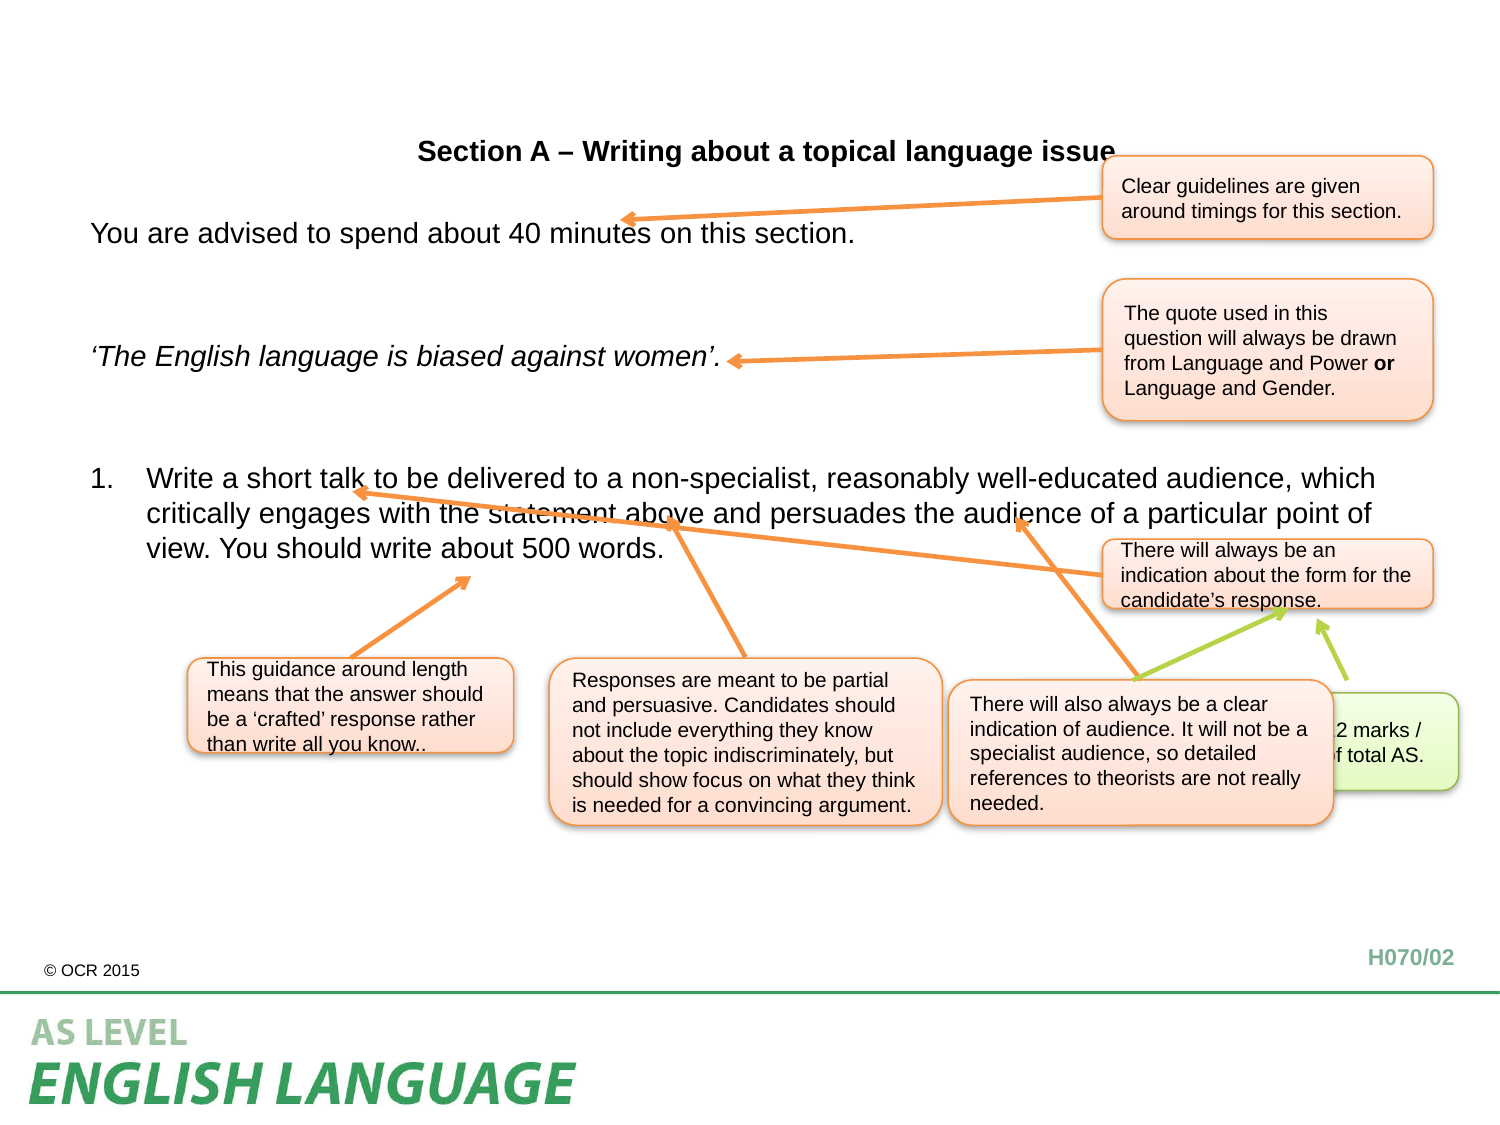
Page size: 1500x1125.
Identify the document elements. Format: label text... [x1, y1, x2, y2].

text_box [350, 575, 472, 659]
list Section A – Writing about a topical language issue You are advised to spend about 40 minutes on this section. ‘The English language is biased against women’. Write a short talk to be delivered to a non-specialist, reasonably well-educated audience, which critically engages with the statement above and persuades the audience of a particular point of view. You should write about 500 words. [24] [75, 42, 1459, 1005]
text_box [726, 349, 1103, 362]
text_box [1014, 516, 1142, 681]
text_box Clear guidelines are given around timings for this section. [1101, 155, 1435, 240]
text_box The quote used in this question will always be drawn from Language and Power or Language and Gender. [1101, 278, 1435, 422]
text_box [666, 584, 746, 658]
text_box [619, 197, 1103, 221]
picture [0, 991, 1500, 1125]
text_box Responses are meant to be partial and persuasive. Candidates should not include everything they know about the topic indiscriminately, but should show focus on what they think is needed for a convincing argument. [548, 657, 944, 827]
text_box AO5 12 marks / 10% of total AS. [1335, 692, 1460, 792]
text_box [352, 491, 1103, 576]
text_box There will also always be a clear indication of audience. It will not be a specialist audience, so detailed references to theorists are not really needed. [947, 679, 1335, 827]
text_box There will always be an indication about the form for the candidate’s response. [1146, 538, 1435, 610]
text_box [1132, 608, 1289, 681]
text_box This guidance around length means that the answer should be a ‘crafted’ response rather than write all you know.. [186, 657, 515, 754]
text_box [1316, 618, 1348, 681]
